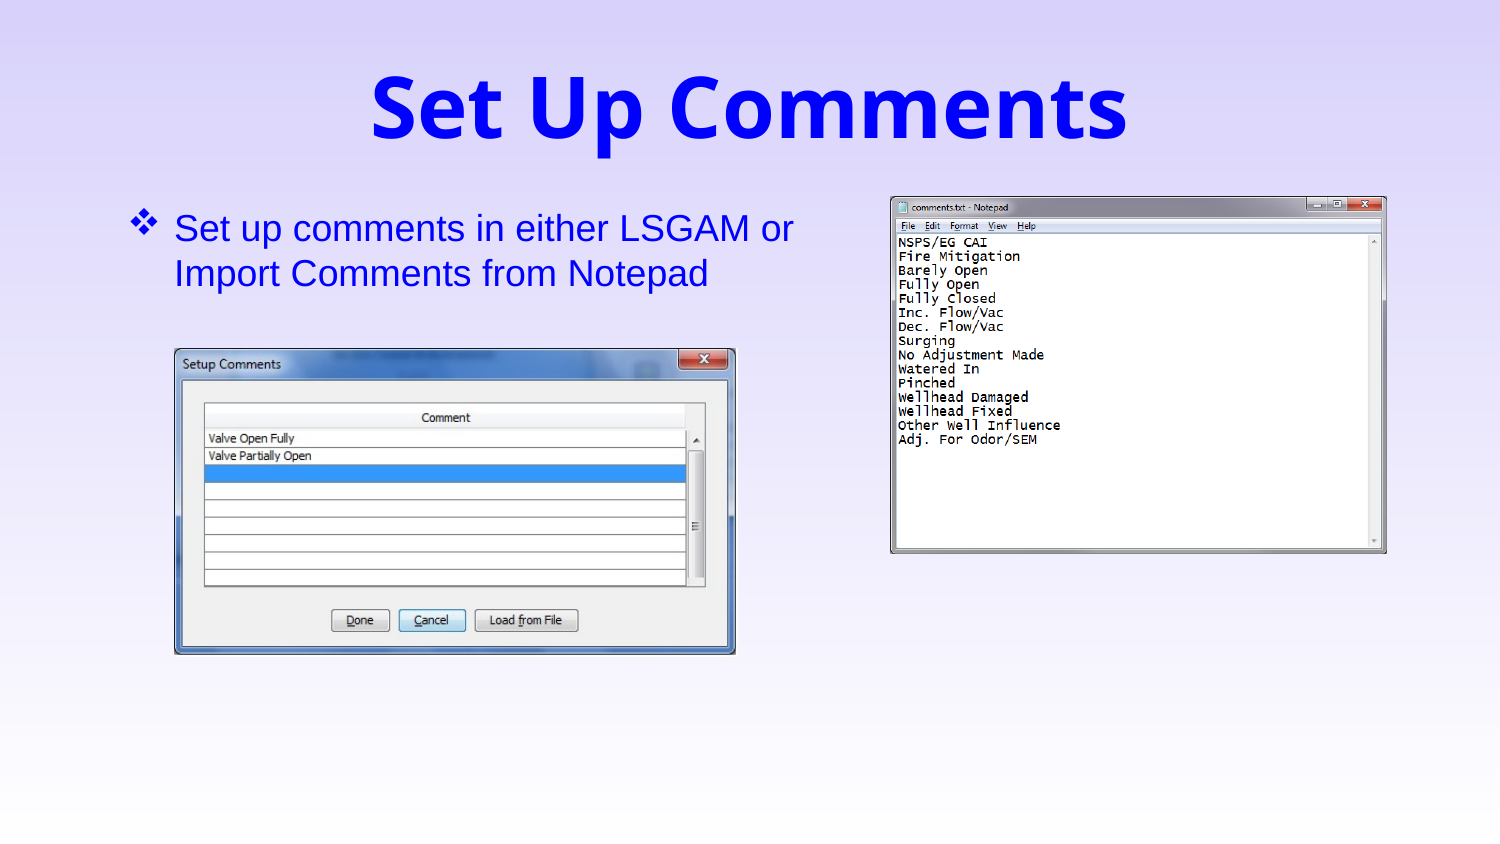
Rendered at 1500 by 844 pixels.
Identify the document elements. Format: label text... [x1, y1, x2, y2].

title Set Up Comments [75, 33, 1425, 175]
picture [174, 348, 738, 658]
picture [889, 196, 1387, 554]
text_box Set up comments in either LSGAM or Import Comments from Notepad [112, 196, 889, 347]
